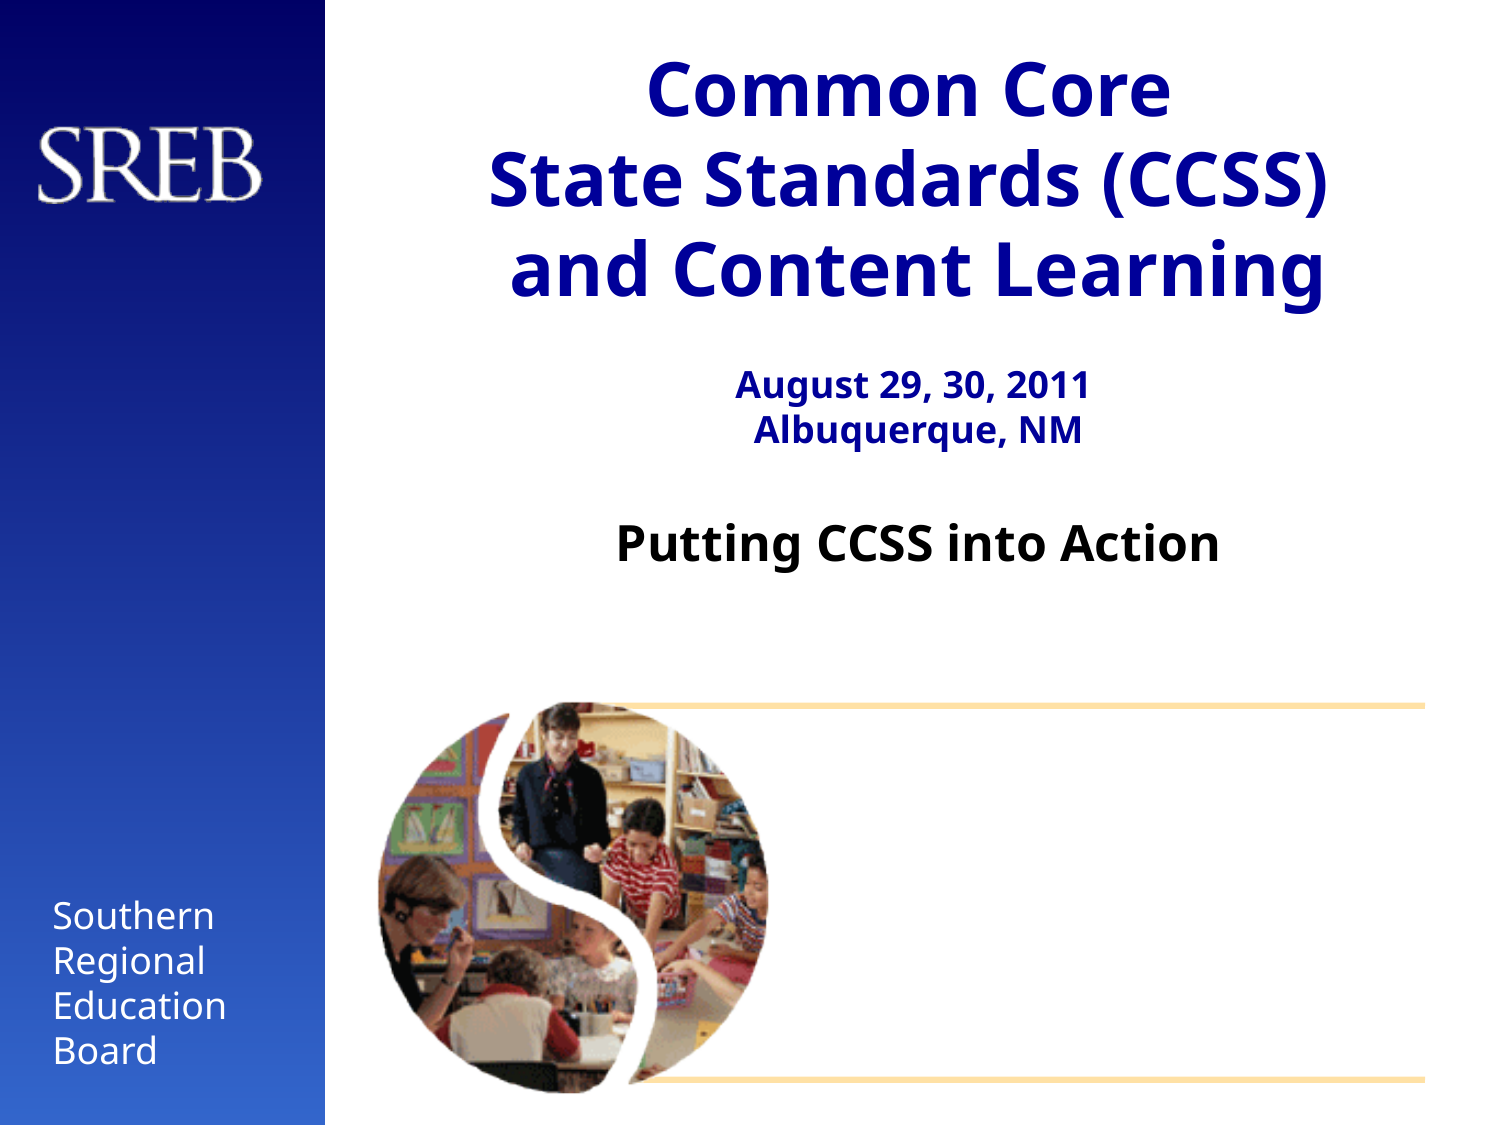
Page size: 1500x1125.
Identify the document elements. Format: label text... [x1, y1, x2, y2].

picture [37, 124, 263, 204]
picture [349, 674, 801, 1125]
title Common Core State Standards (CCSS) and Content Learning August 29, 30, 2011 Albuquerque, NM Putting CCSS into Action [337, 0, 1500, 701]
